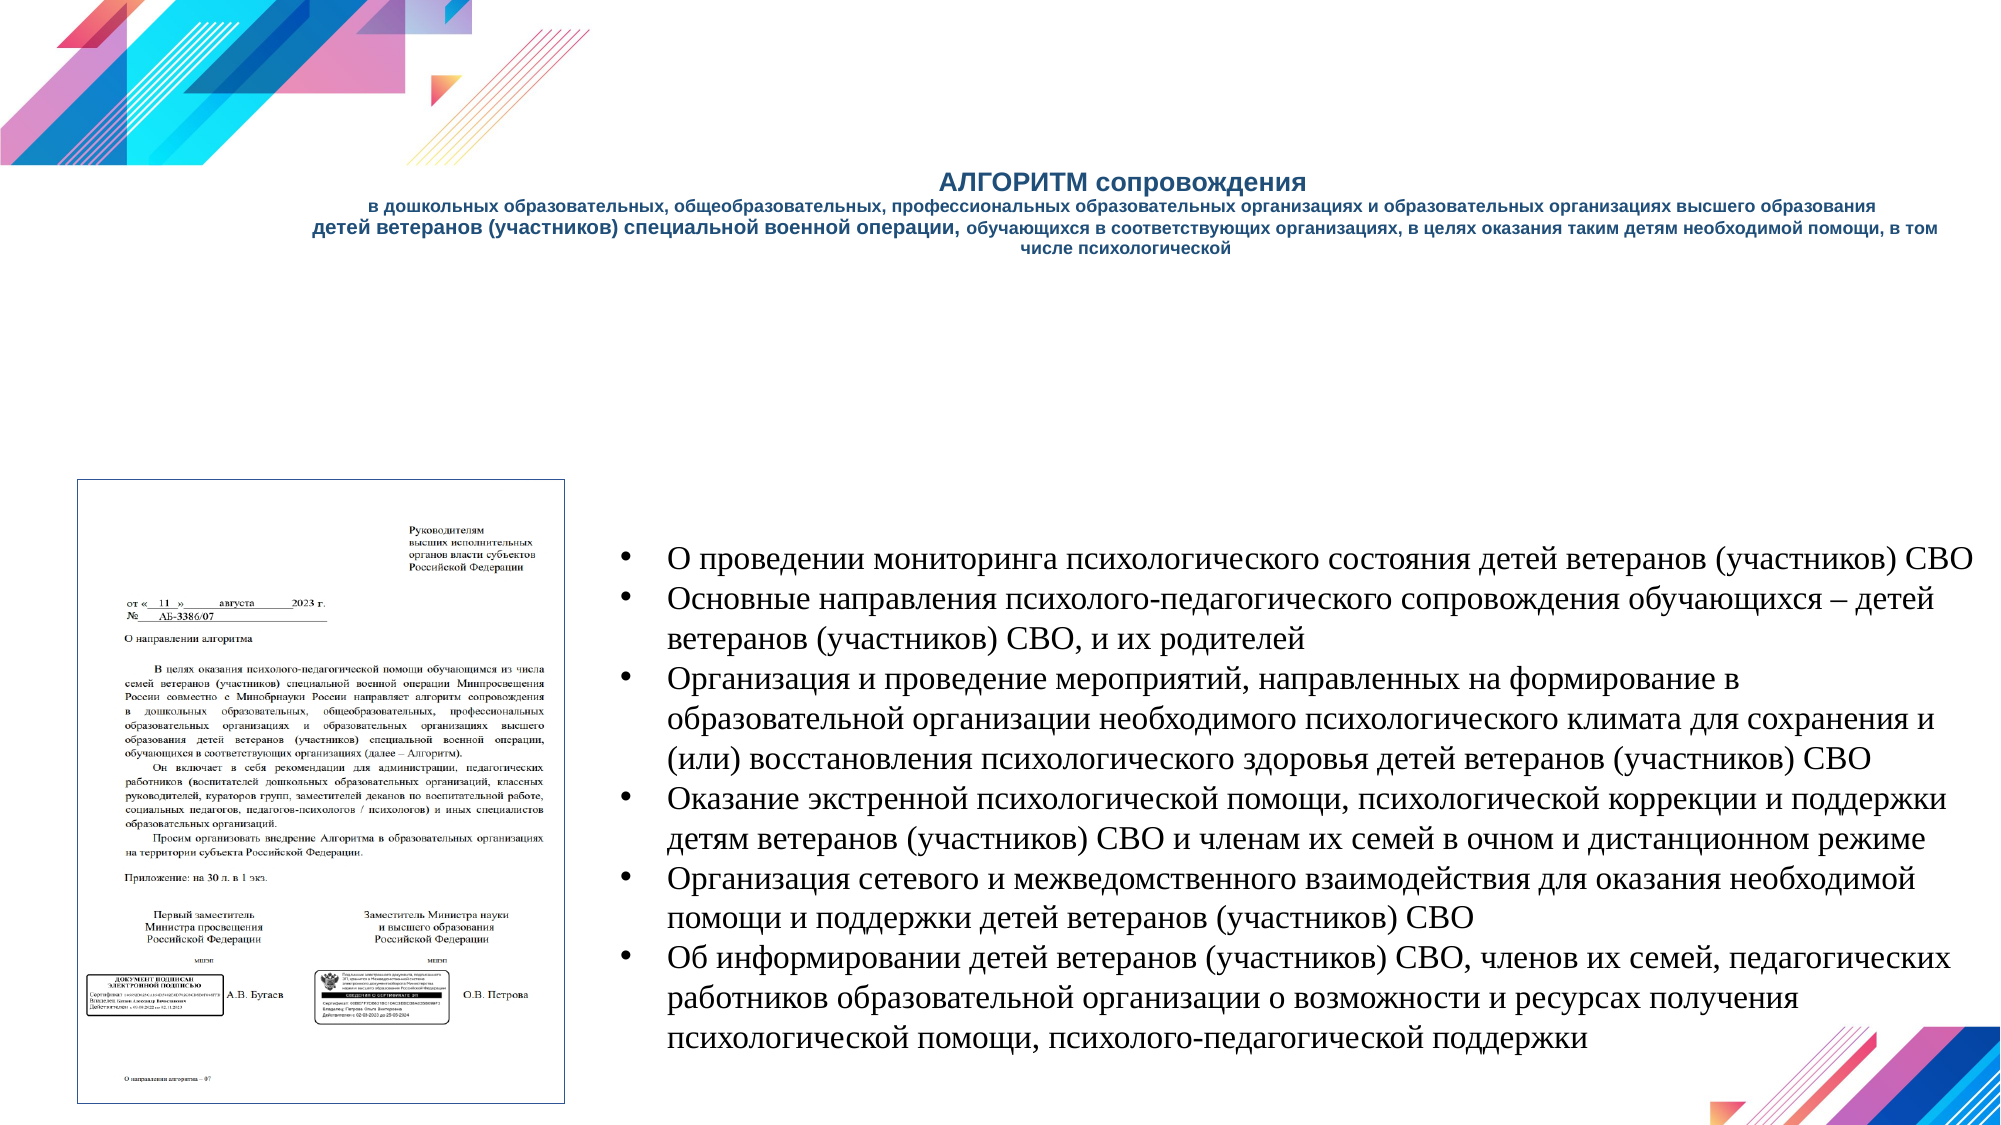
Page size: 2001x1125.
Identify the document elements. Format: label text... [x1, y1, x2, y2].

picture [0, 0, 2001, 1125]
text_box О проведении мониторинга психологического состояния детей ветеранов (участников) СВО Основные направления психолого-педагогического сопровождения обучающихся – детей ветеранов (участников) СВО, и их родителей Организация и проведение мероприятий, направленных на формирование в образовательной организации необходимого психологического климата для сохранения и (или) восстановления психологического здоровья детей ветеранов (участников) СВО Оказание экстренной психологической помощи, психологической коррекции и поддержки детям ветеранов (участников) СВО и членам их семей в очном и дистанционном режиме Организация сетевого и межведомственного взаимодействия для оказания необходимой помощи и поддержки детей ветеранов (участников) СВО Об информировании детей ветеранов (участников) СВО, членов их семей, педагогических работников образовательной организации о возможности и ресурсах получения психологической помощи, психолого-педагогической поддержки [605, 529, 2000, 1125]
title АЛГОРИТМ сопровождения в дошкольных образовательных, общеобразовательных, профессиональных образовательных организациях и образовательных организациях высшего образования детей ветеранов (участников) специальной военной операции, обучающихся в соответствующих организациях, в целях оказания таким детям необходимой помощи, в том числе психологической [268, 102, 1985, 268]
